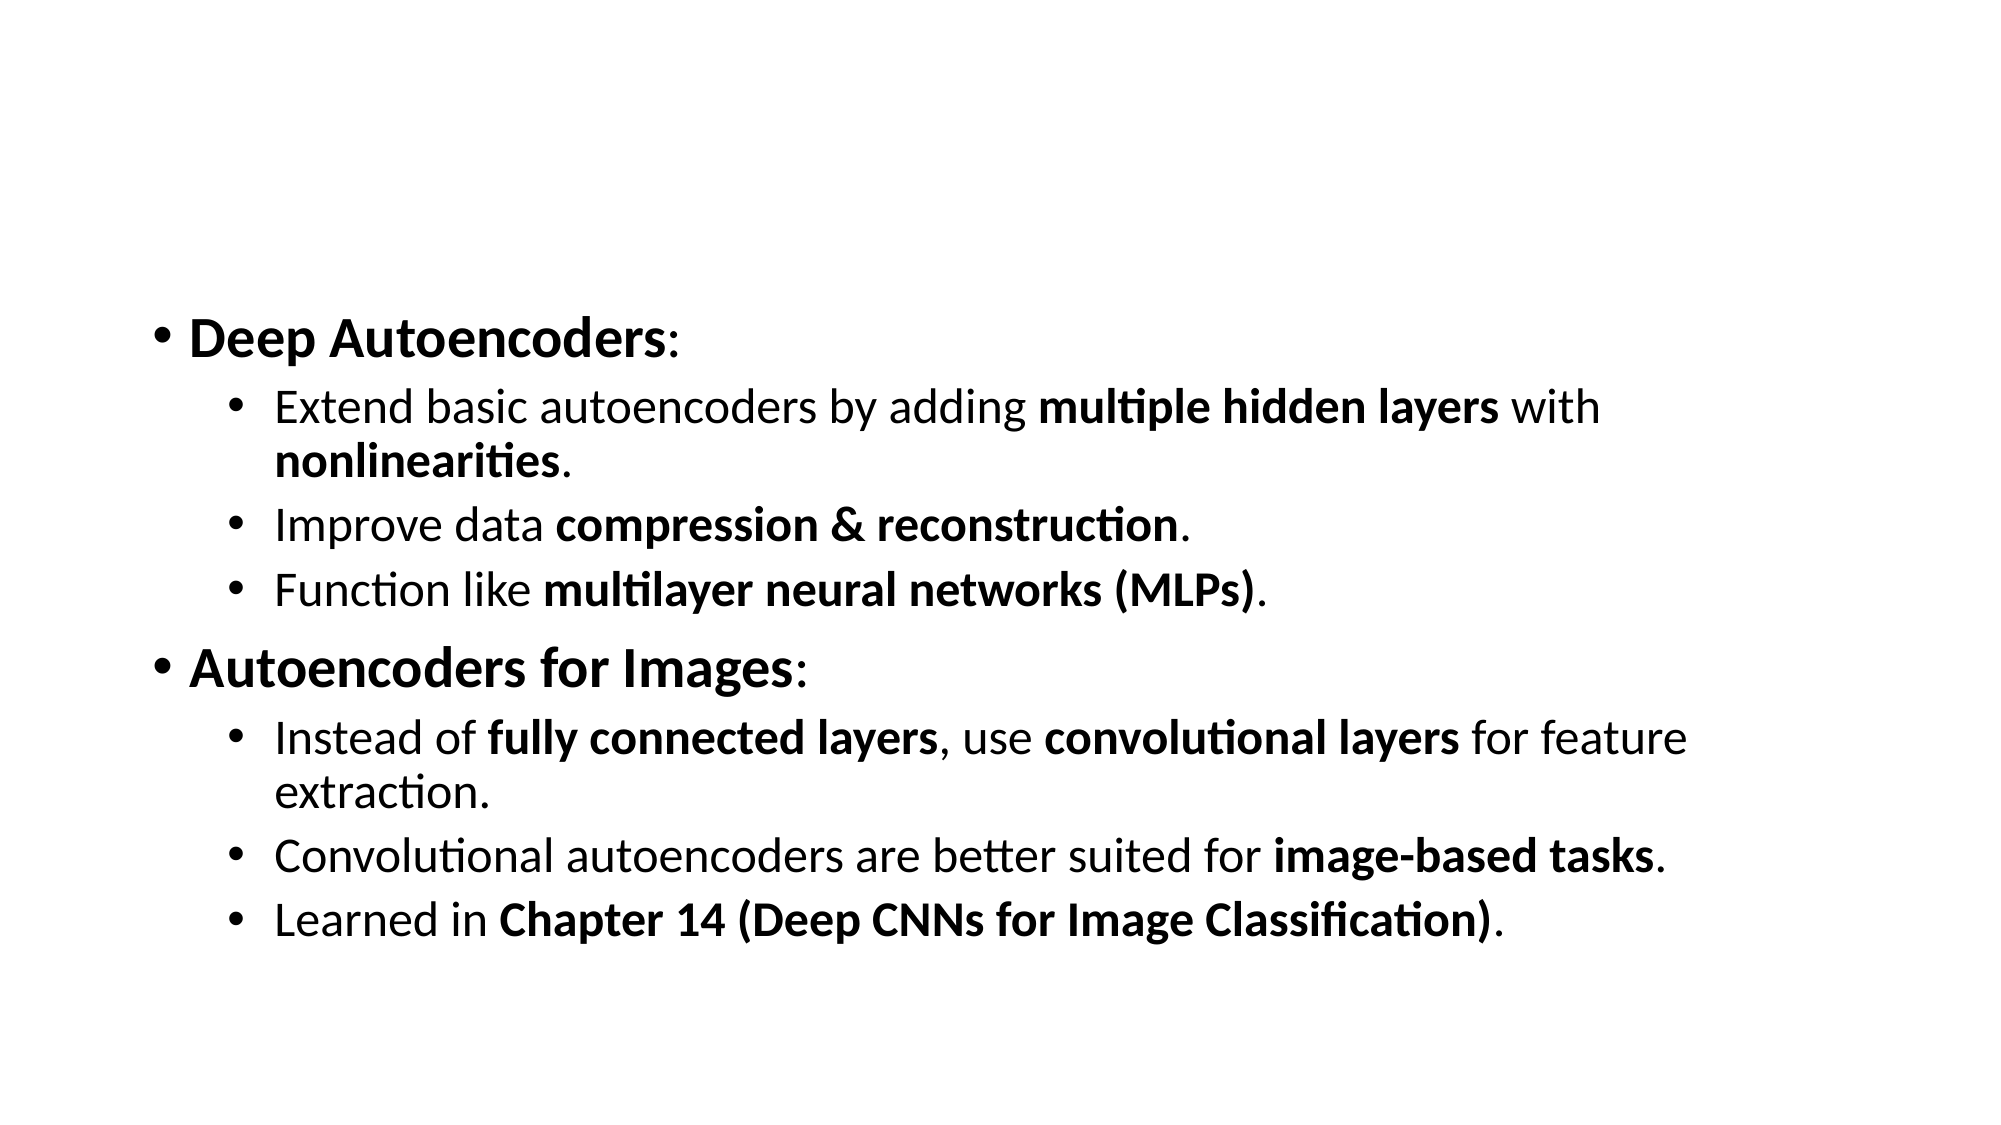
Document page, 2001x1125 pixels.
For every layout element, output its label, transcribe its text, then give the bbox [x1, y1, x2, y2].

list Deep Autoencoders: Extend basic autoencoders by adding multiple hidden layers with nonlinearities. Improve data compression & reconstruction. Function like multilayer neural networks (MLPs). Autoencoders for Images: Instead of fully connected layers, use convolutional layers for feature extraction. Convolutional autoencoders are better suited for image-based tasks. Learned in Chapter 14 (Deep CNNs for Image Classification). [137, 299, 1863, 1014]
